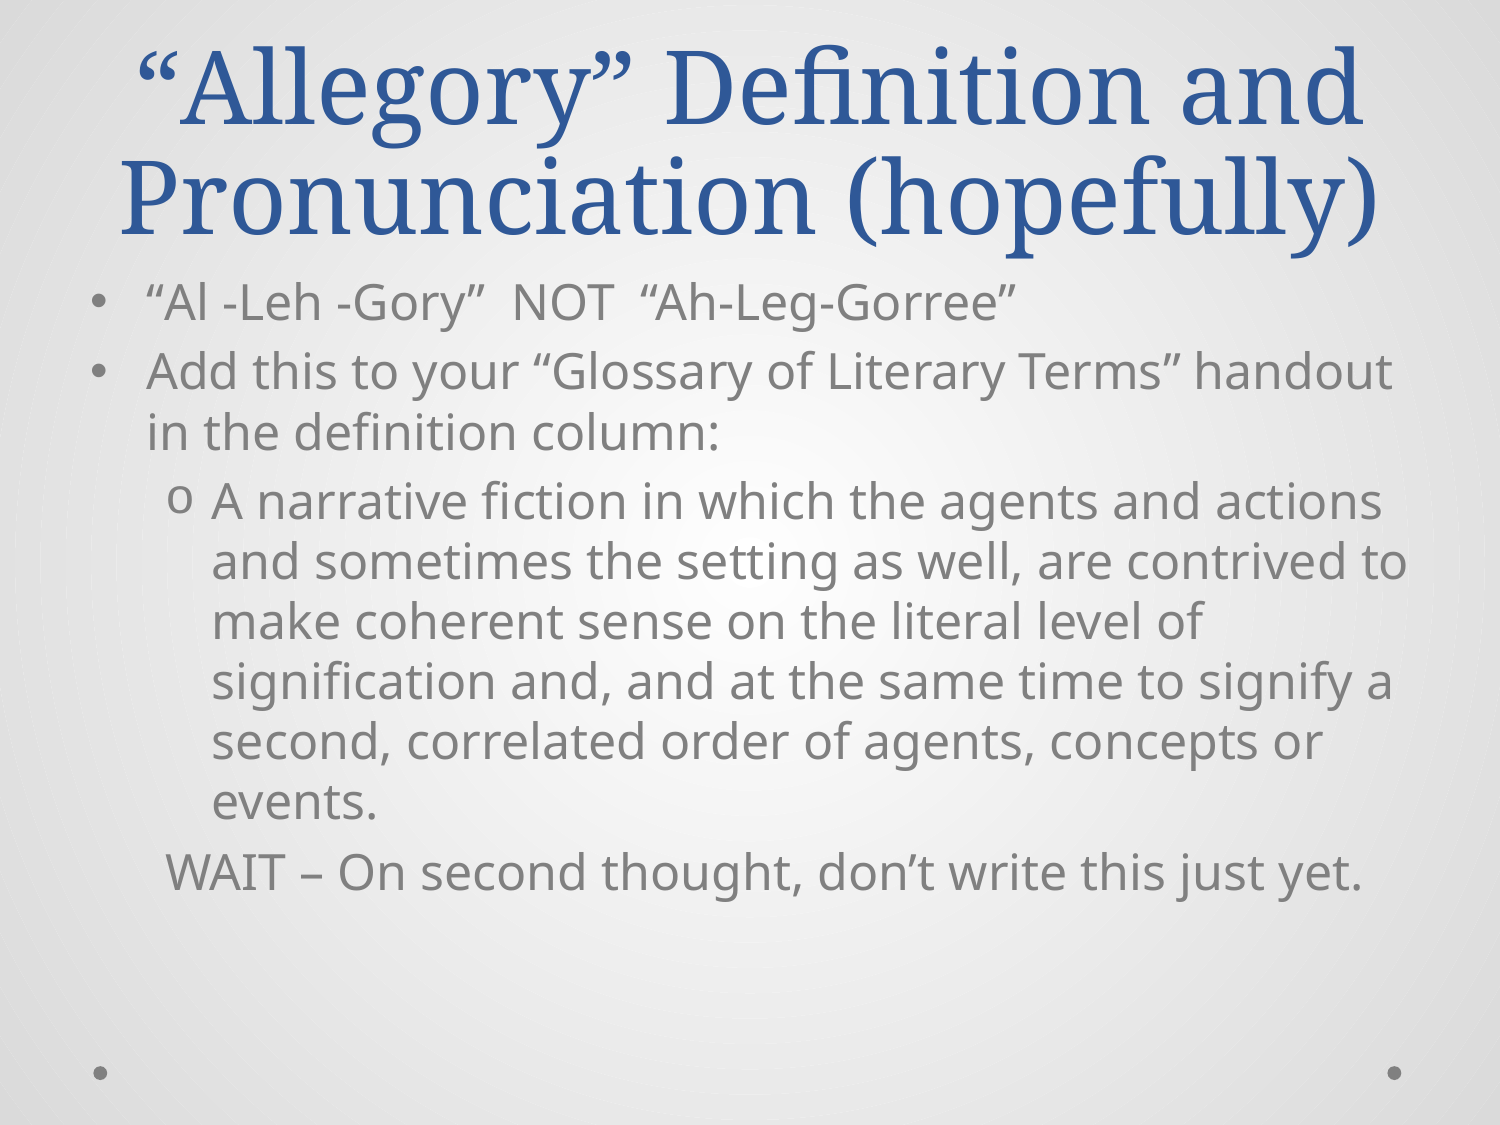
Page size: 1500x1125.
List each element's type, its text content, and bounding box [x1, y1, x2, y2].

list “Al -Leh -Gory” NOT “Ah-Leg-Gorree” Add this to your “Glossary of Literary Terms” handout in the definition column: A narrative fiction in which the agents and actions and sometimes the setting as well, are contrived to make coherent sense on the literal level of signification and, and at the same time to signify a second, correlated order of agents, concepts or events. WAIT – On second thought, don’t write this just yet. [75, 262, 1425, 1005]
title “Allegory” Definition and Pronunciation (hopefully) [75, 0, 1425, 262]
